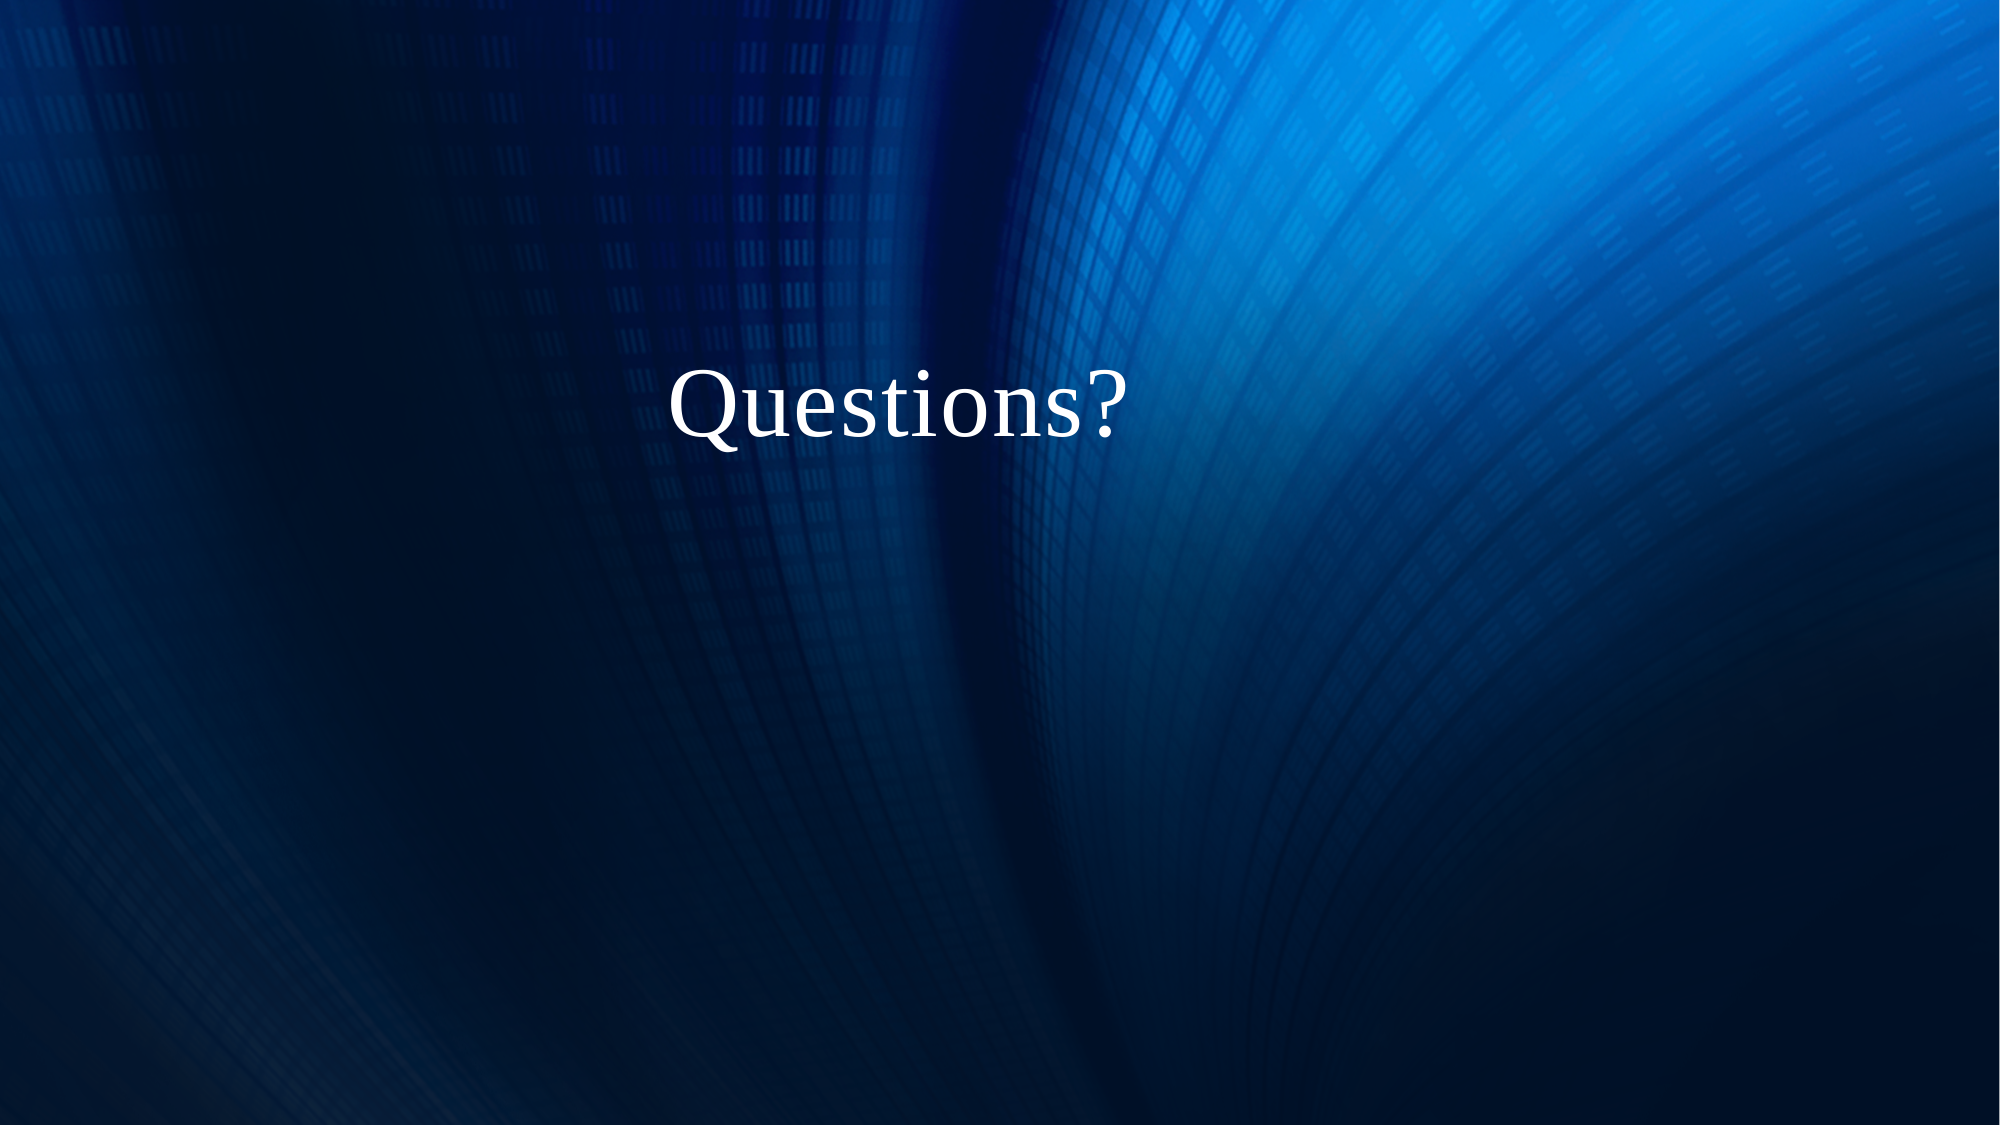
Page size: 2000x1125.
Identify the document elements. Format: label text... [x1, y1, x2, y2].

title Questions? [199, 1, 1626, 464]
picture [0, 0, 2000, 1125]
